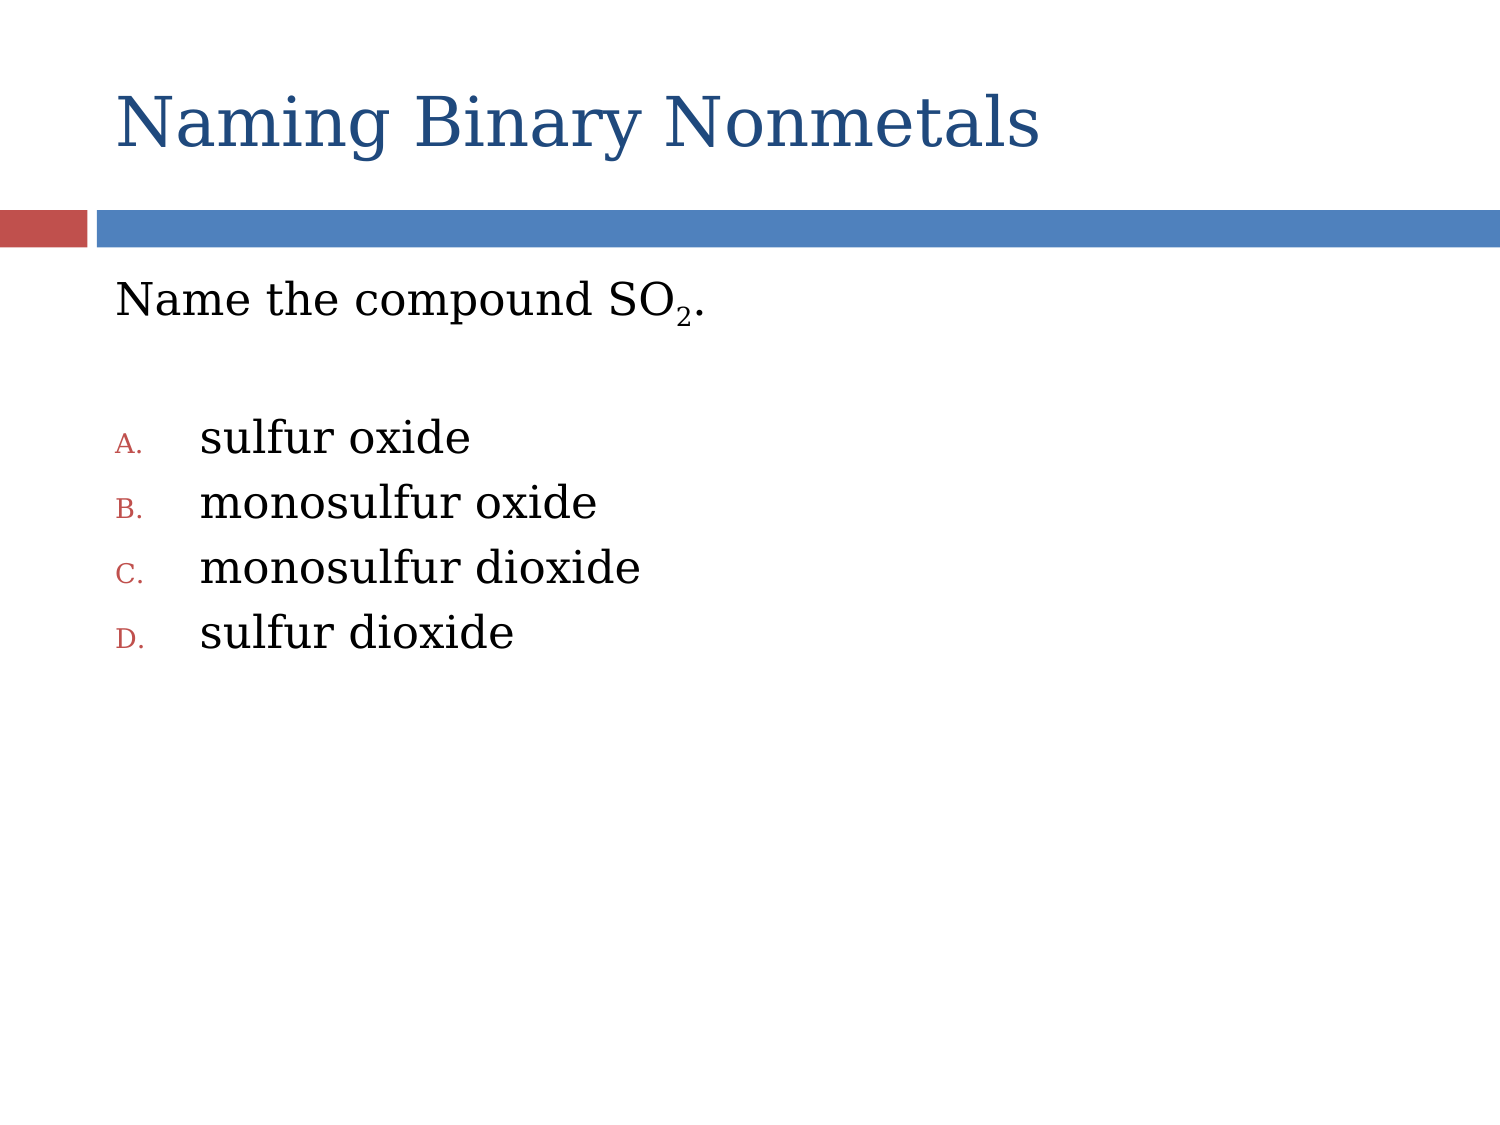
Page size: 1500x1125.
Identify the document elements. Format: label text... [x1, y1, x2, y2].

list Name the compound SO2. sulfur oxide monosulfur oxide monosulfur dioxide sulfur dioxide [100, 262, 1438, 1000]
title Naming Binary Nonmetals [100, 37, 1438, 200]
